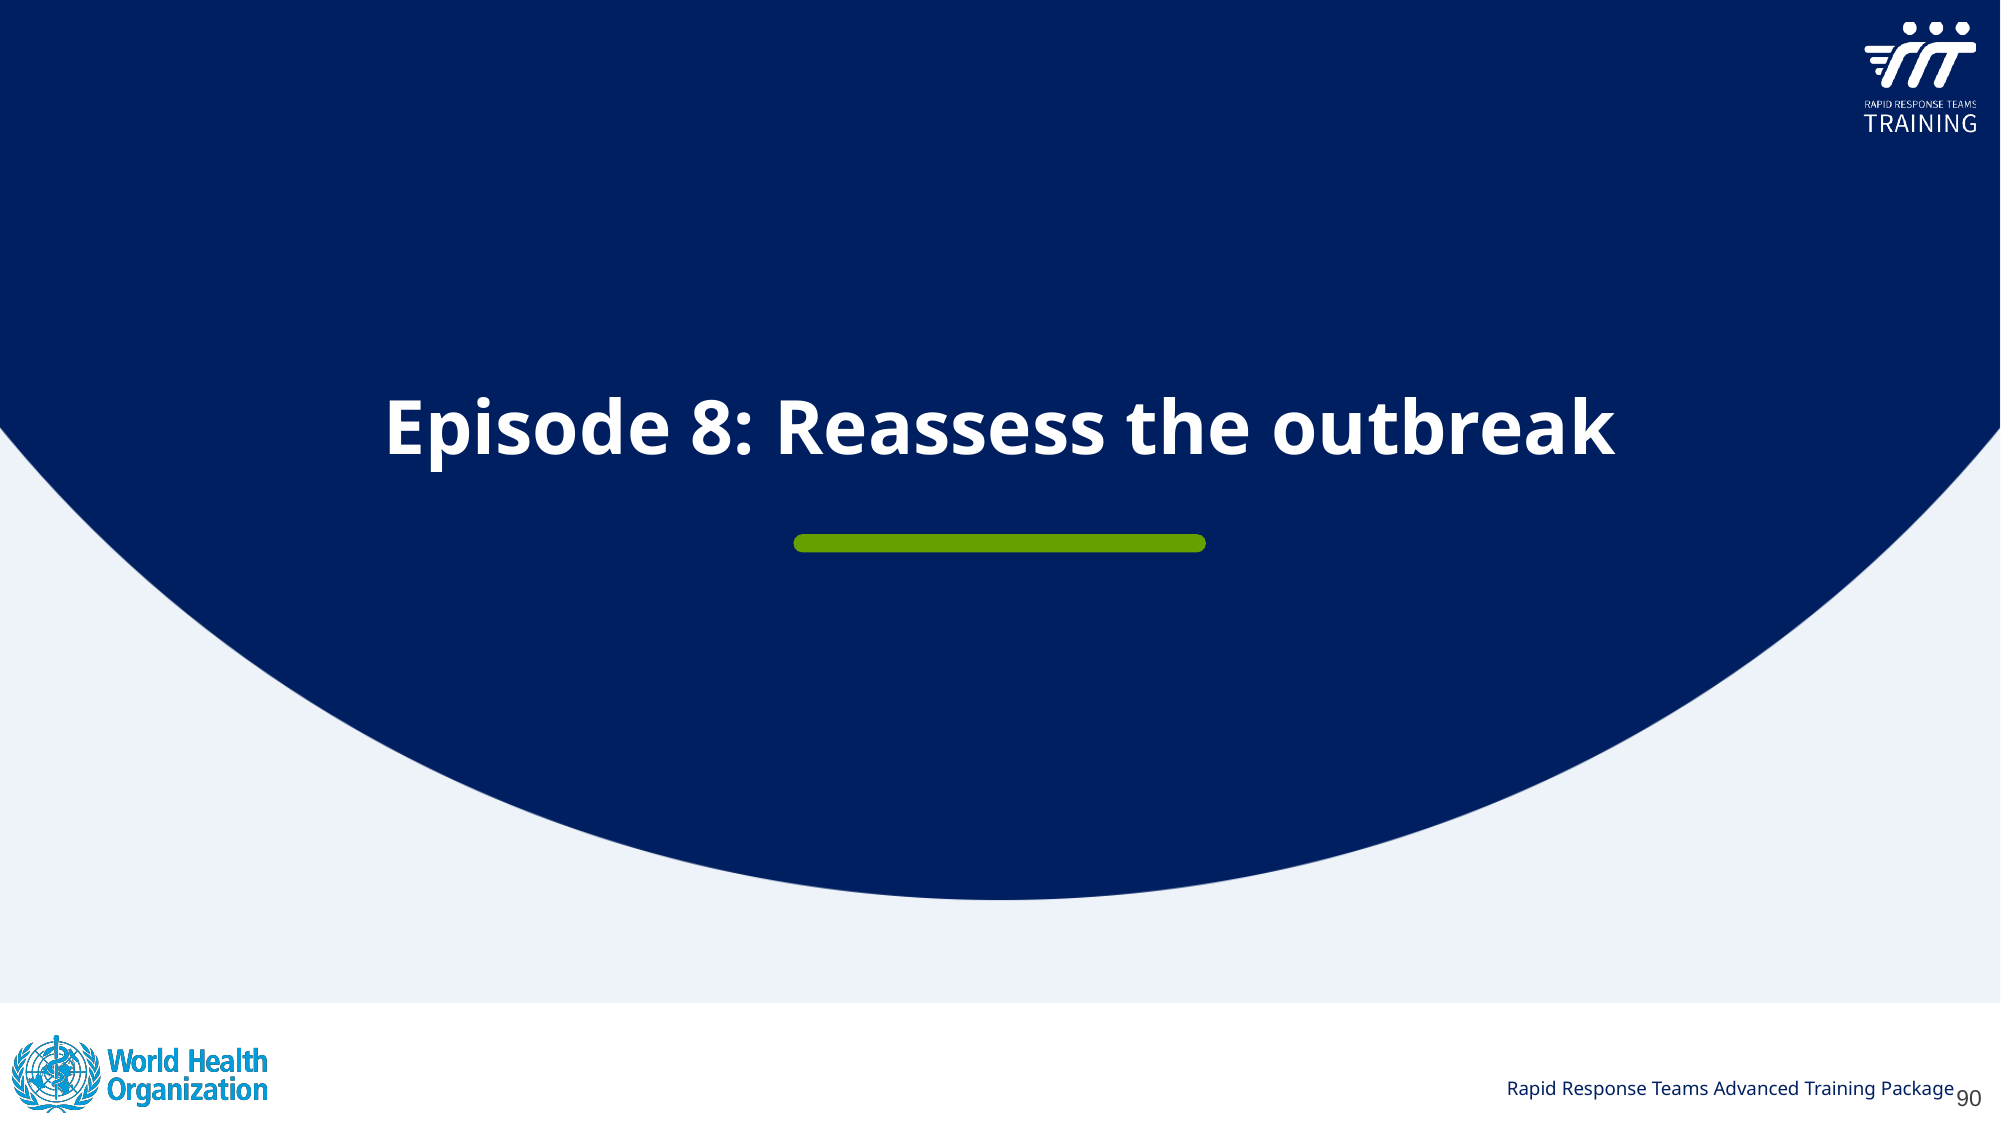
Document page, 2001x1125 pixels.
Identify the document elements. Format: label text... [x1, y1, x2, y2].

picture [30, 1083, 37, 1091]
picture [40, 1062, 47, 1070]
picture [12, 1035, 54, 1068]
picture [22, 1062, 26, 1077]
picture [24, 1054, 36, 1087]
picture [50, 1108, 62, 1113]
picture [36, 1088, 78, 1105]
picture [12, 1083, 48, 1113]
list Episode 8: Reassess the outbreak [68, 276, 1932, 585]
picture [46, 1056, 54, 1062]
picture [71, 1053, 90, 1091]
picture [59, 1035, 267, 1113]
picture [34, 1054, 43, 1078]
picture [0, 0, 2001, 1003]
